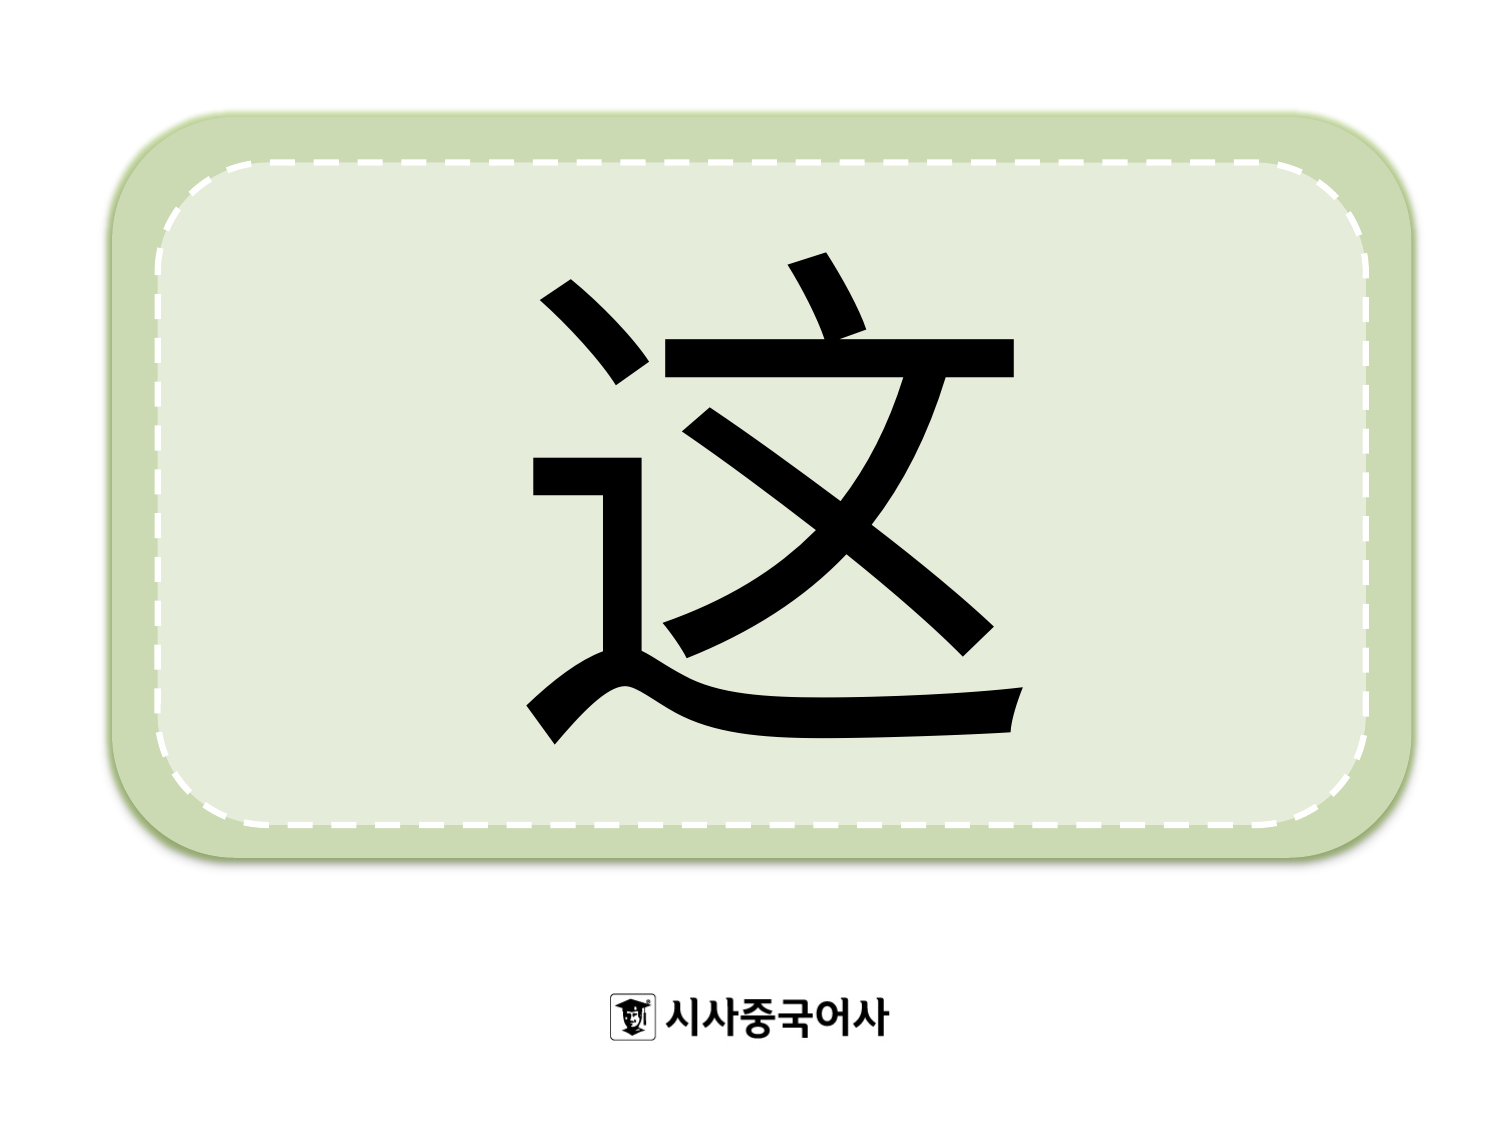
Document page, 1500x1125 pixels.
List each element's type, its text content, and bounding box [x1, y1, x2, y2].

text_box 这 [171, 160, 1380, 824]
picture [602, 987, 898, 1047]
